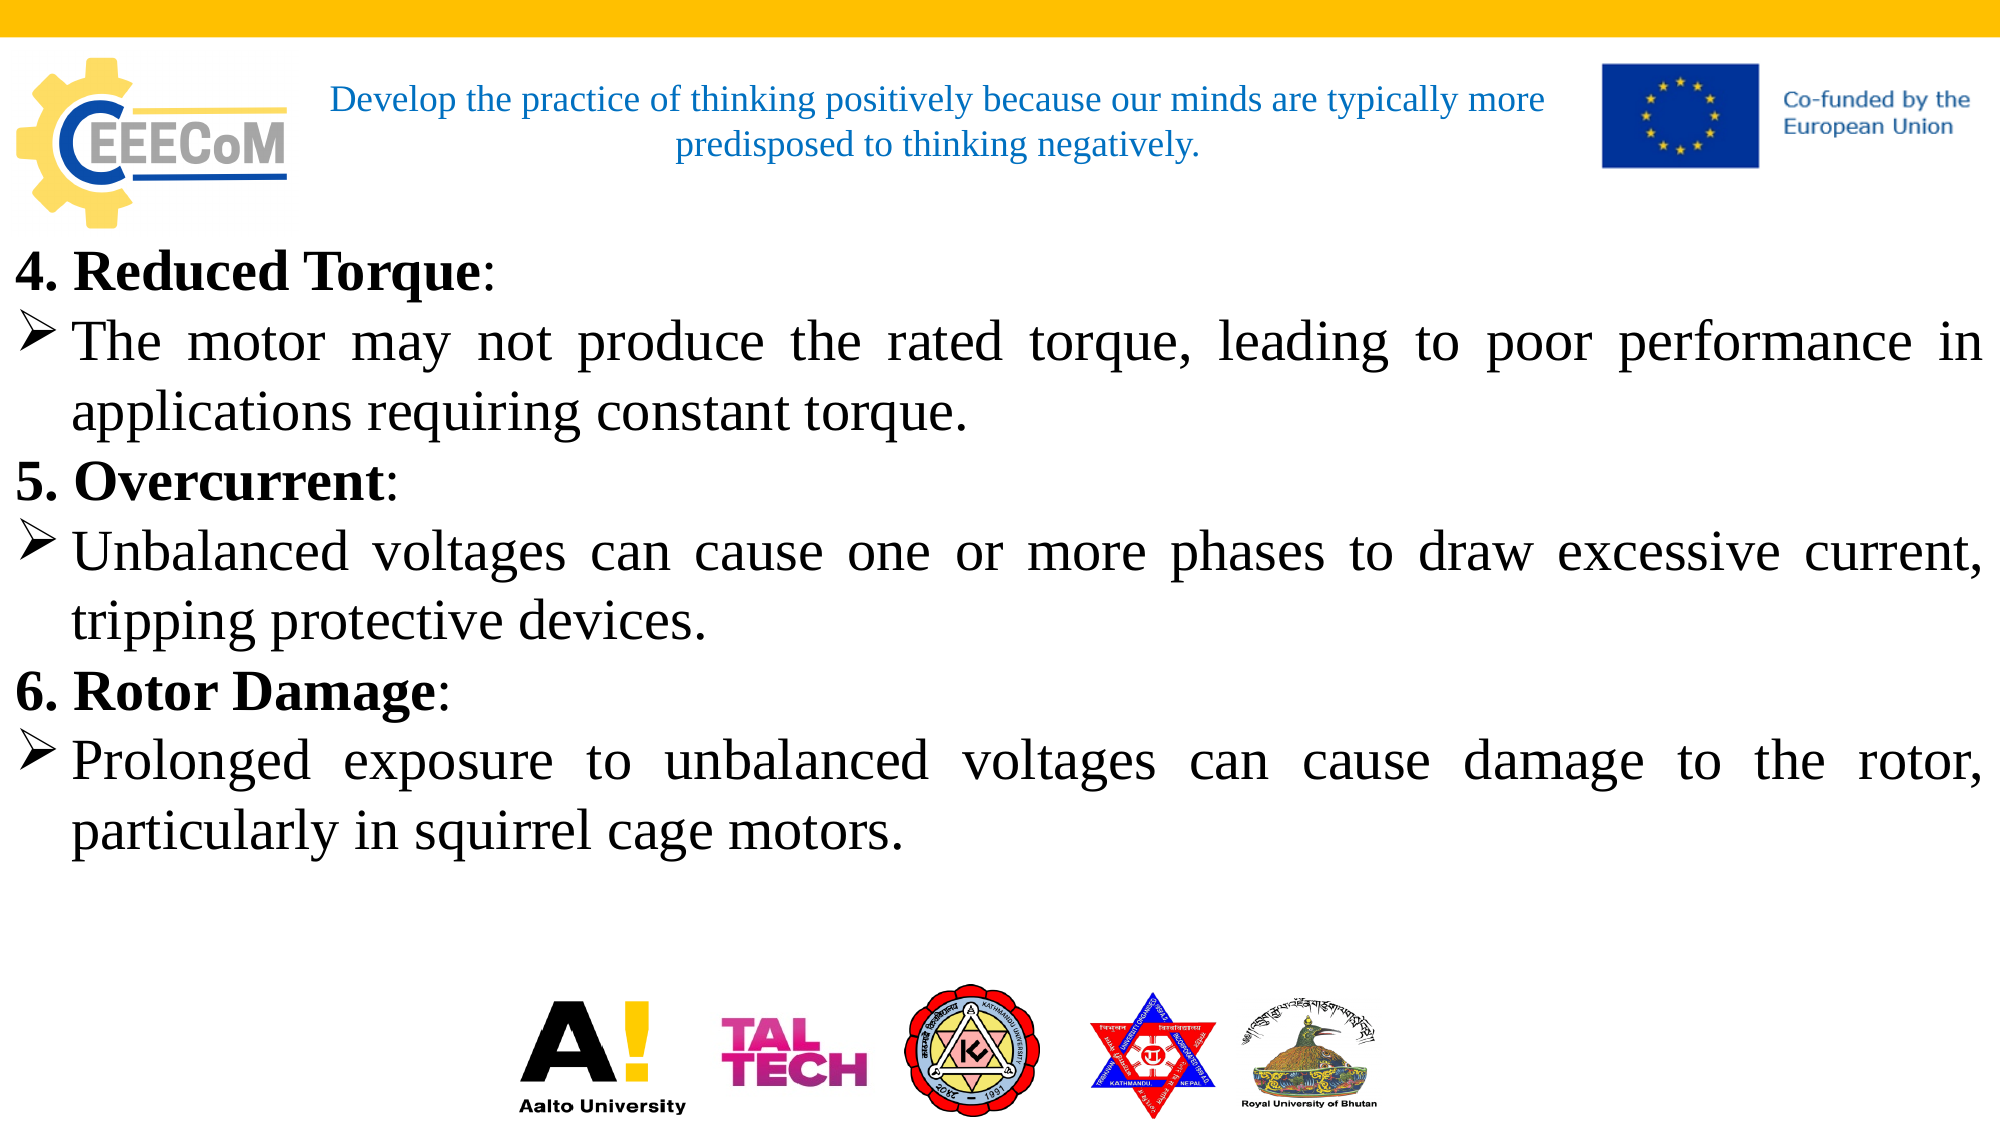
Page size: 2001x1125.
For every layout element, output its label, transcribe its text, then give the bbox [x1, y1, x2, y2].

title Develop the practice of thinking positively because our minds are typically more predisposed to thinking negatively. [312, 37, 1565, 201]
picture [1595, 46, 2000, 181]
list 4. Reduced Torque: The motor may not produce the rated torque, leading to poor performance in applications requiring constant torque. 5. Overcurrent: Unbalanced voltages can cause one or more phases to draw excessive current, tripping protective devices. 6. Rotor Damage: Prolonged exposure to unbalanced voltages can cause damage to the rotor, particularly in squirrel cage motors. [0, 224, 2000, 975]
picture [512, 984, 1382, 1125]
picture [11, 50, 299, 224]
